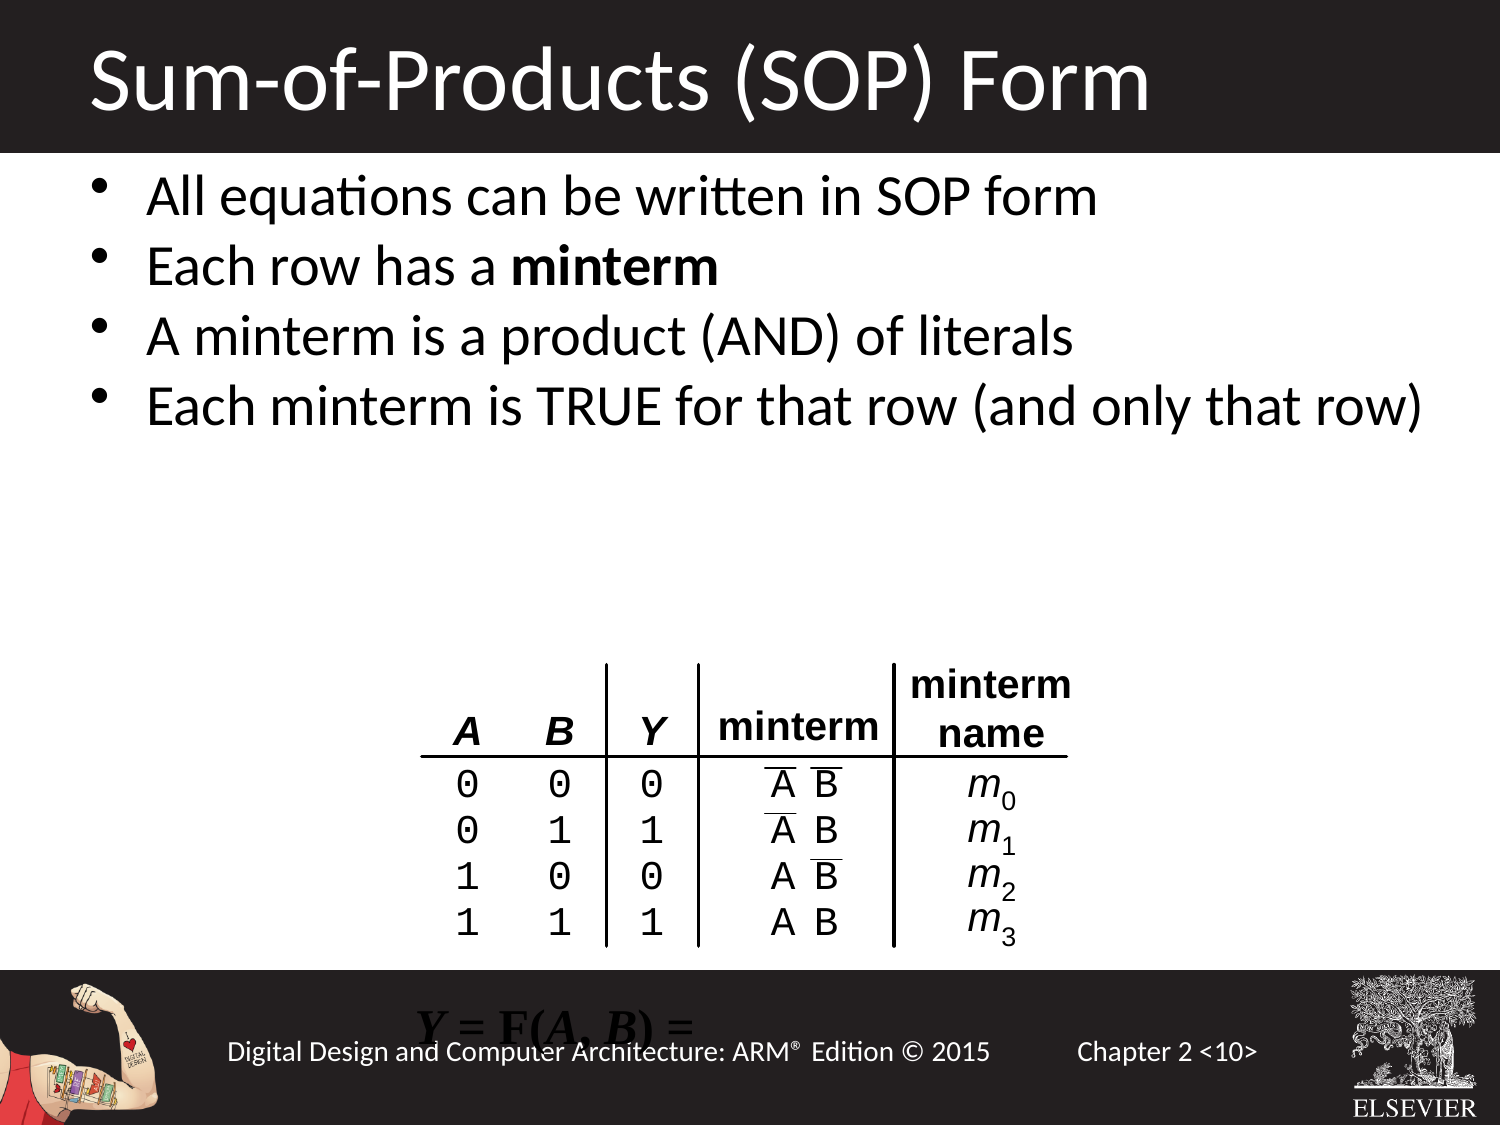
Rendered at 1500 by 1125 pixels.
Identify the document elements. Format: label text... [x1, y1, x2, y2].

picture [0, 979, 163, 1125]
text_box All equations can be written in SOP form Each row has a minterm A minterm is a product (AND) of literals Each minterm is TRUE for that row (and only that row) [74, 149, 1488, 963]
text_box Y = F(A, B) = [399, 987, 1300, 1063]
picture [1350, 974, 1477, 1117]
text_box Sum-of-Products (SOP) Form [75, 11, 1375, 136]
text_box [412, 649, 1124, 976]
